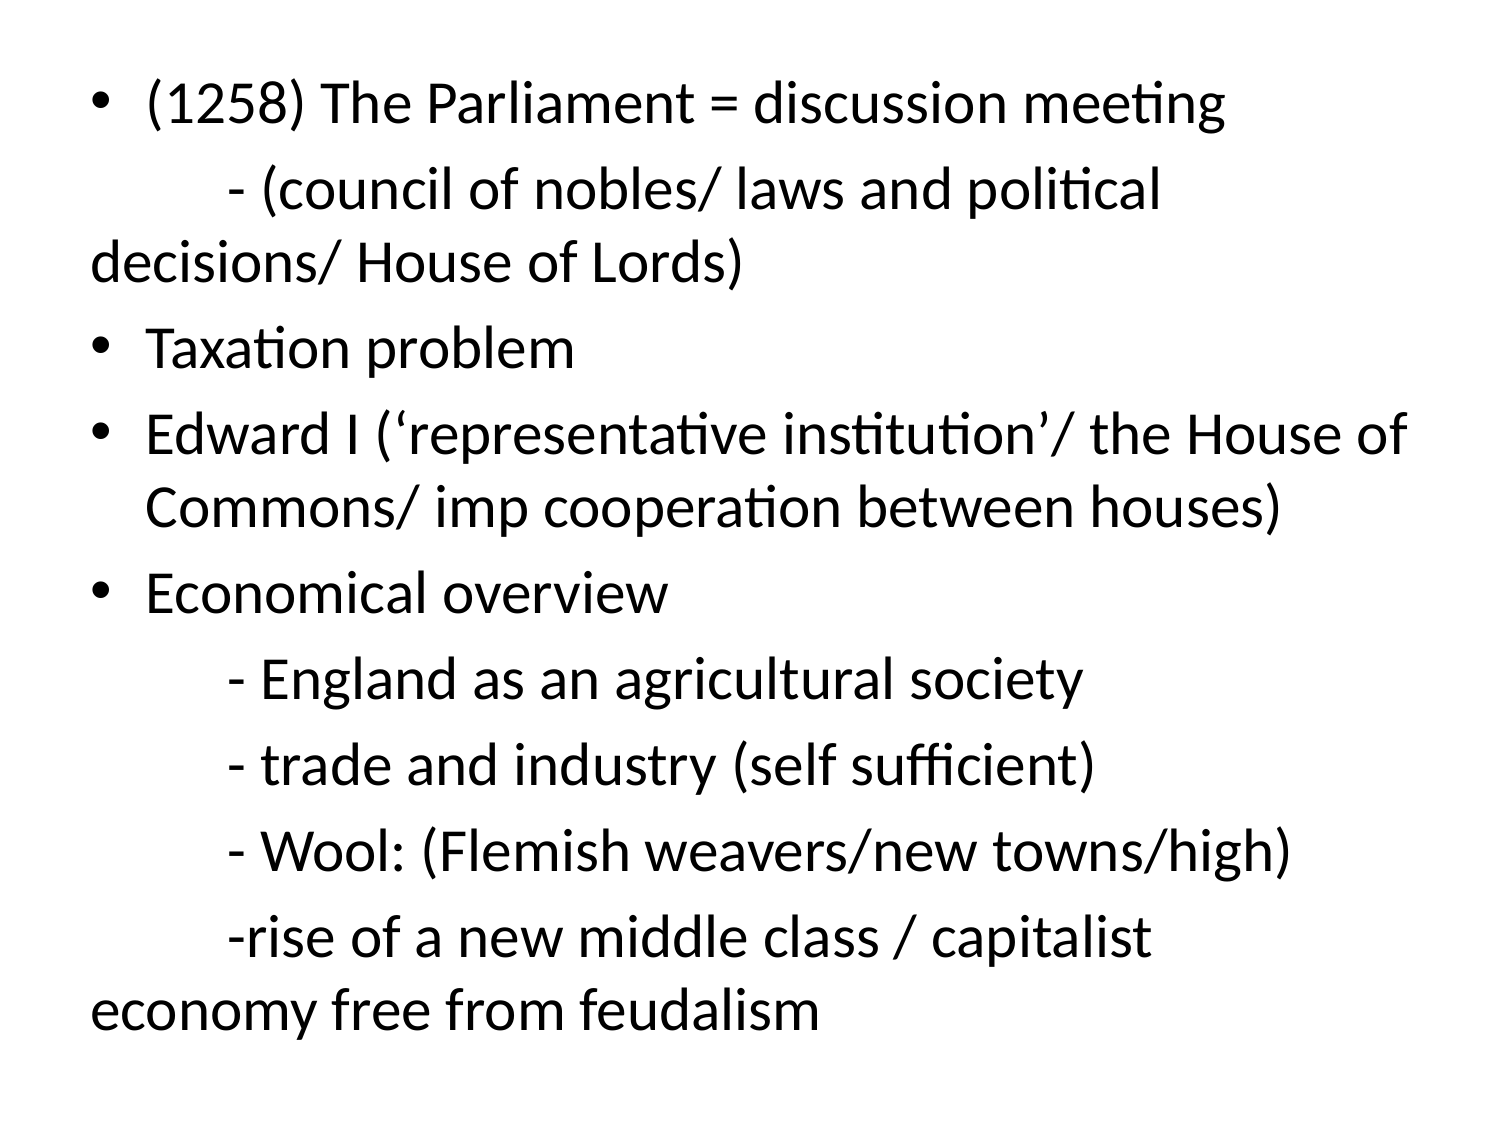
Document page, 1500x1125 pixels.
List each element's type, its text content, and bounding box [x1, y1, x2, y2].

list (1258) The Parliament = discussion meeting - (council of nobles/ laws and political decisions/ House of Lords) Taxation problem Edward I (‘representative institution’/ the House of Commons/ imp cooperation between houses) Economical overview - England as an agricultural society - trade and industry (self sufficient) - Wool: (Flemish weavers/new towns/high) -rise of a new middle class / capitalist economy free from feudalism [75, 54, 1425, 1059]
